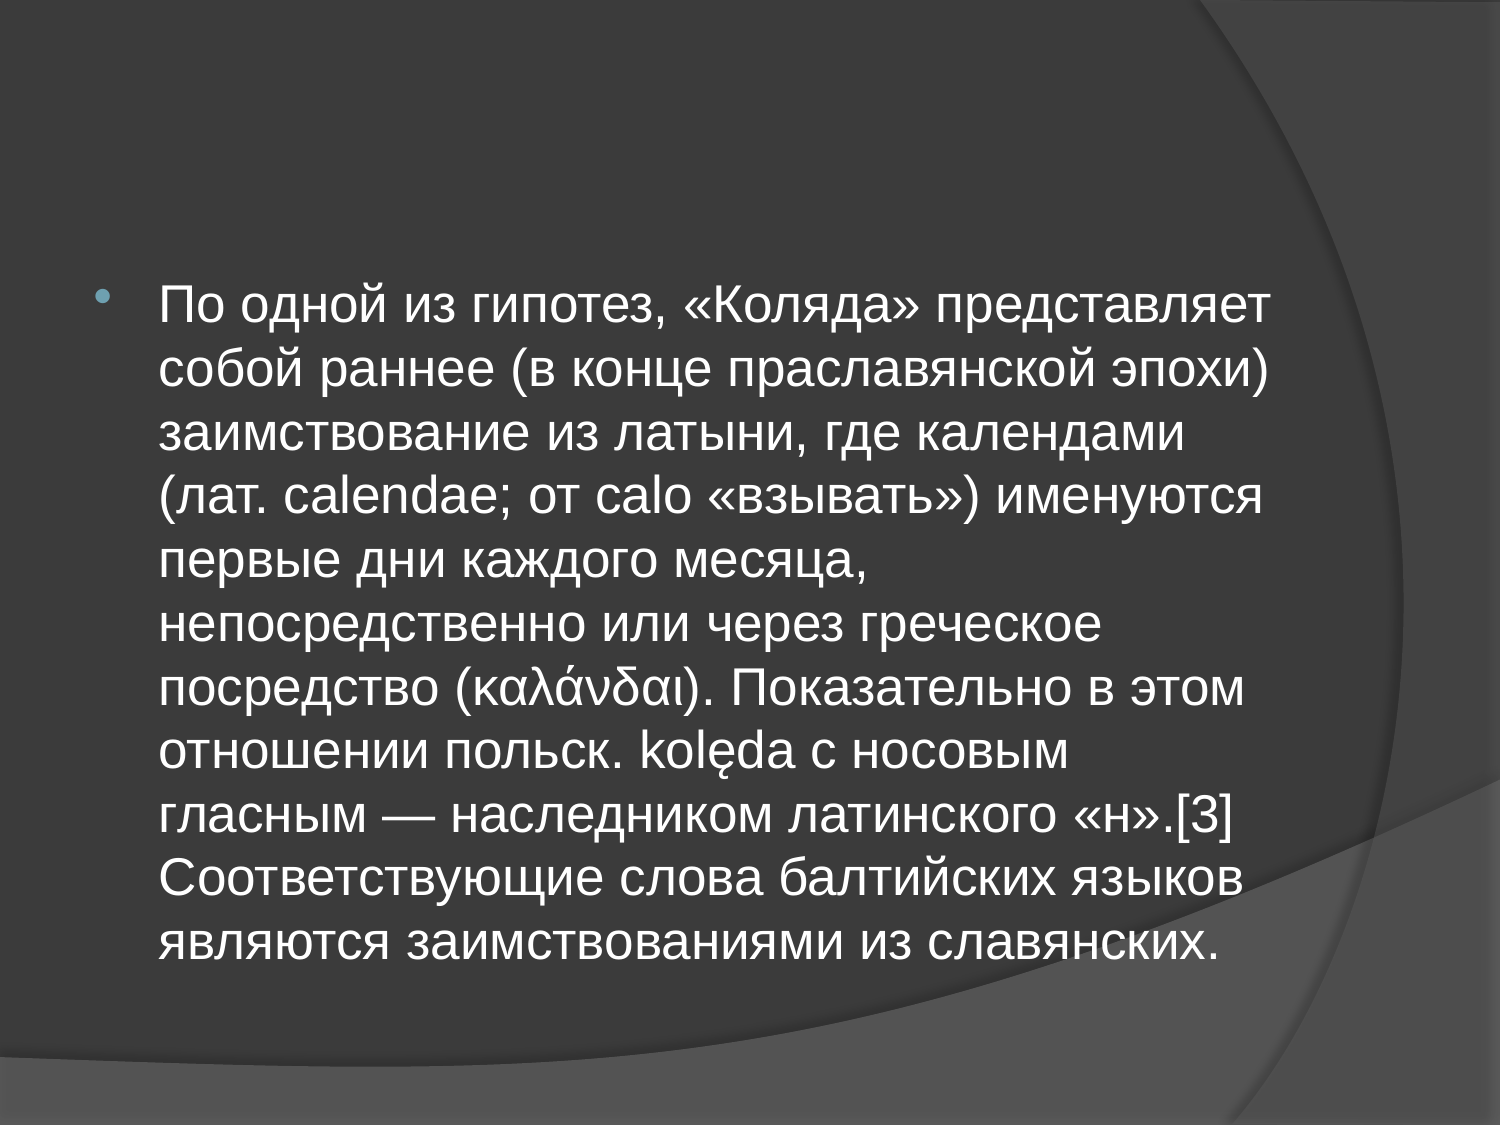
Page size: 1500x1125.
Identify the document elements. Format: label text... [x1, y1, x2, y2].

list По одной из гипотез, «Коляда» представляет собой раннее (в конце праславянской эпохи) заимствование из латыни, где календами (лат. calendae; от calo «взывать») именуются первые дни каждого месяца, непосредственно или через греческое посредство (καλάνδαι). Показательно в этом отношении польск. kolęda с носовым гласным — наследником латинского «н».[3] Соответствующие слова балтийских языков являются заимствованиями из славянских. [75, 262, 1300, 1005]
